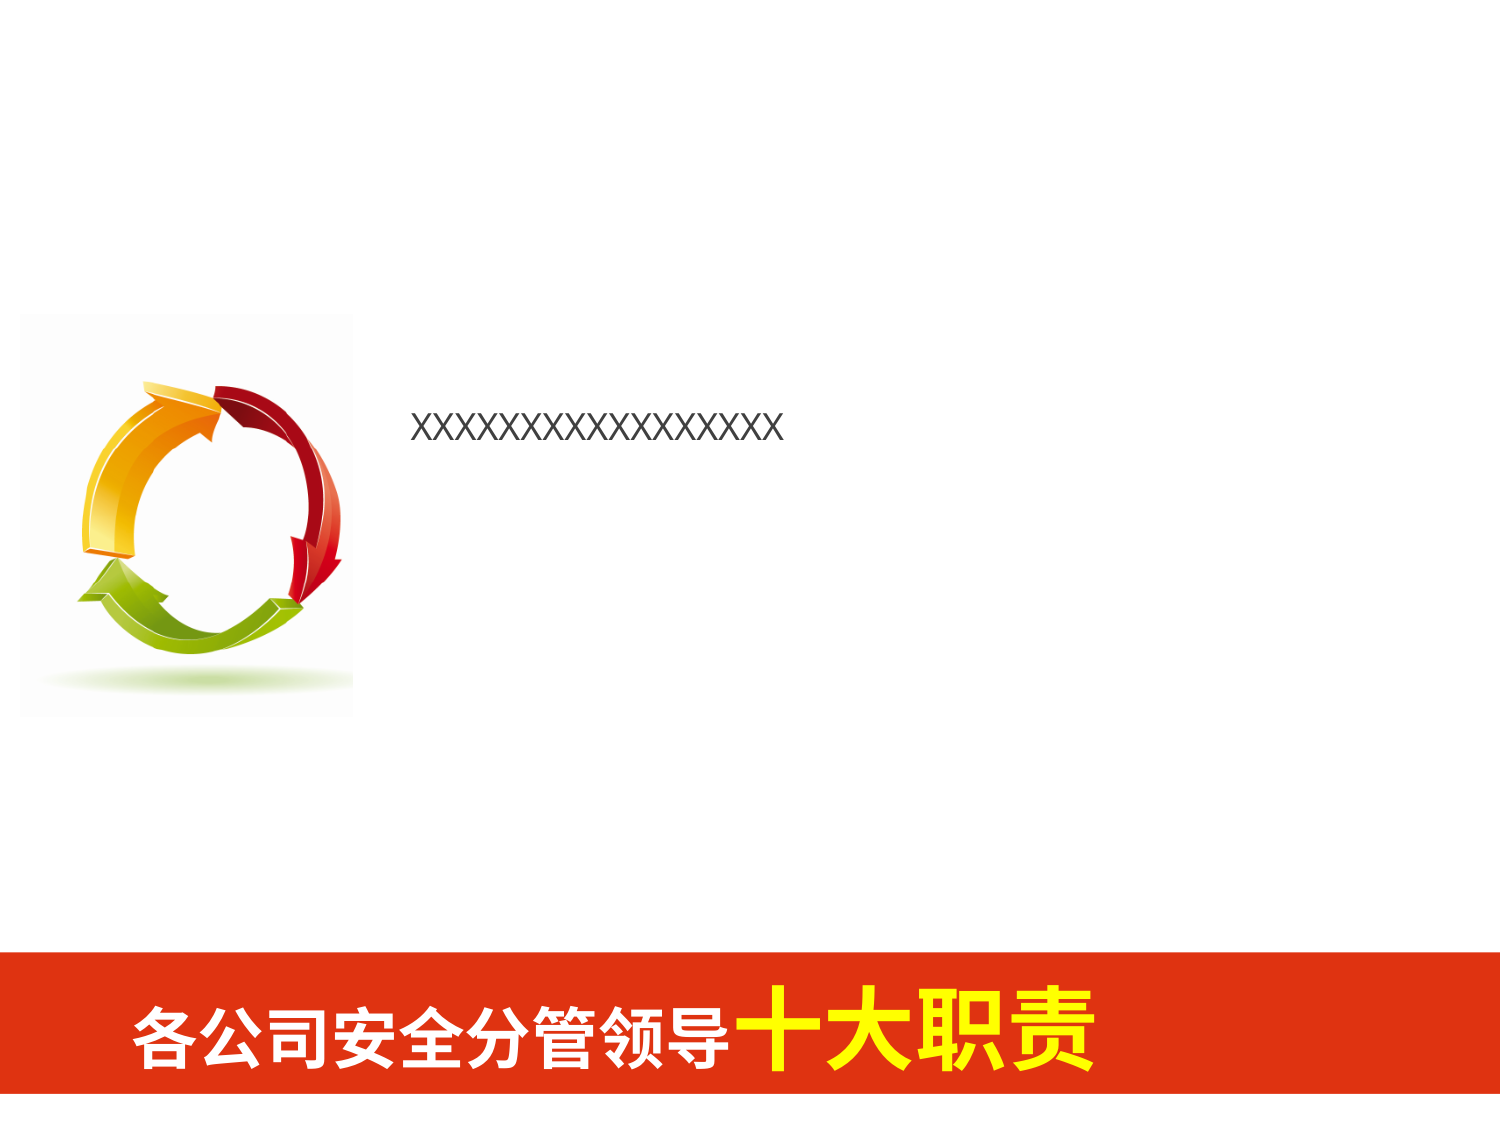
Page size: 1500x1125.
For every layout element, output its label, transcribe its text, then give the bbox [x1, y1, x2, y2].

text_box 各公司安全分管领导十大职责 [116, 964, 1115, 1089]
text_box XXXXXXXXXXXXXXXXX [395, 373, 1500, 456]
picture [19, 314, 353, 717]
